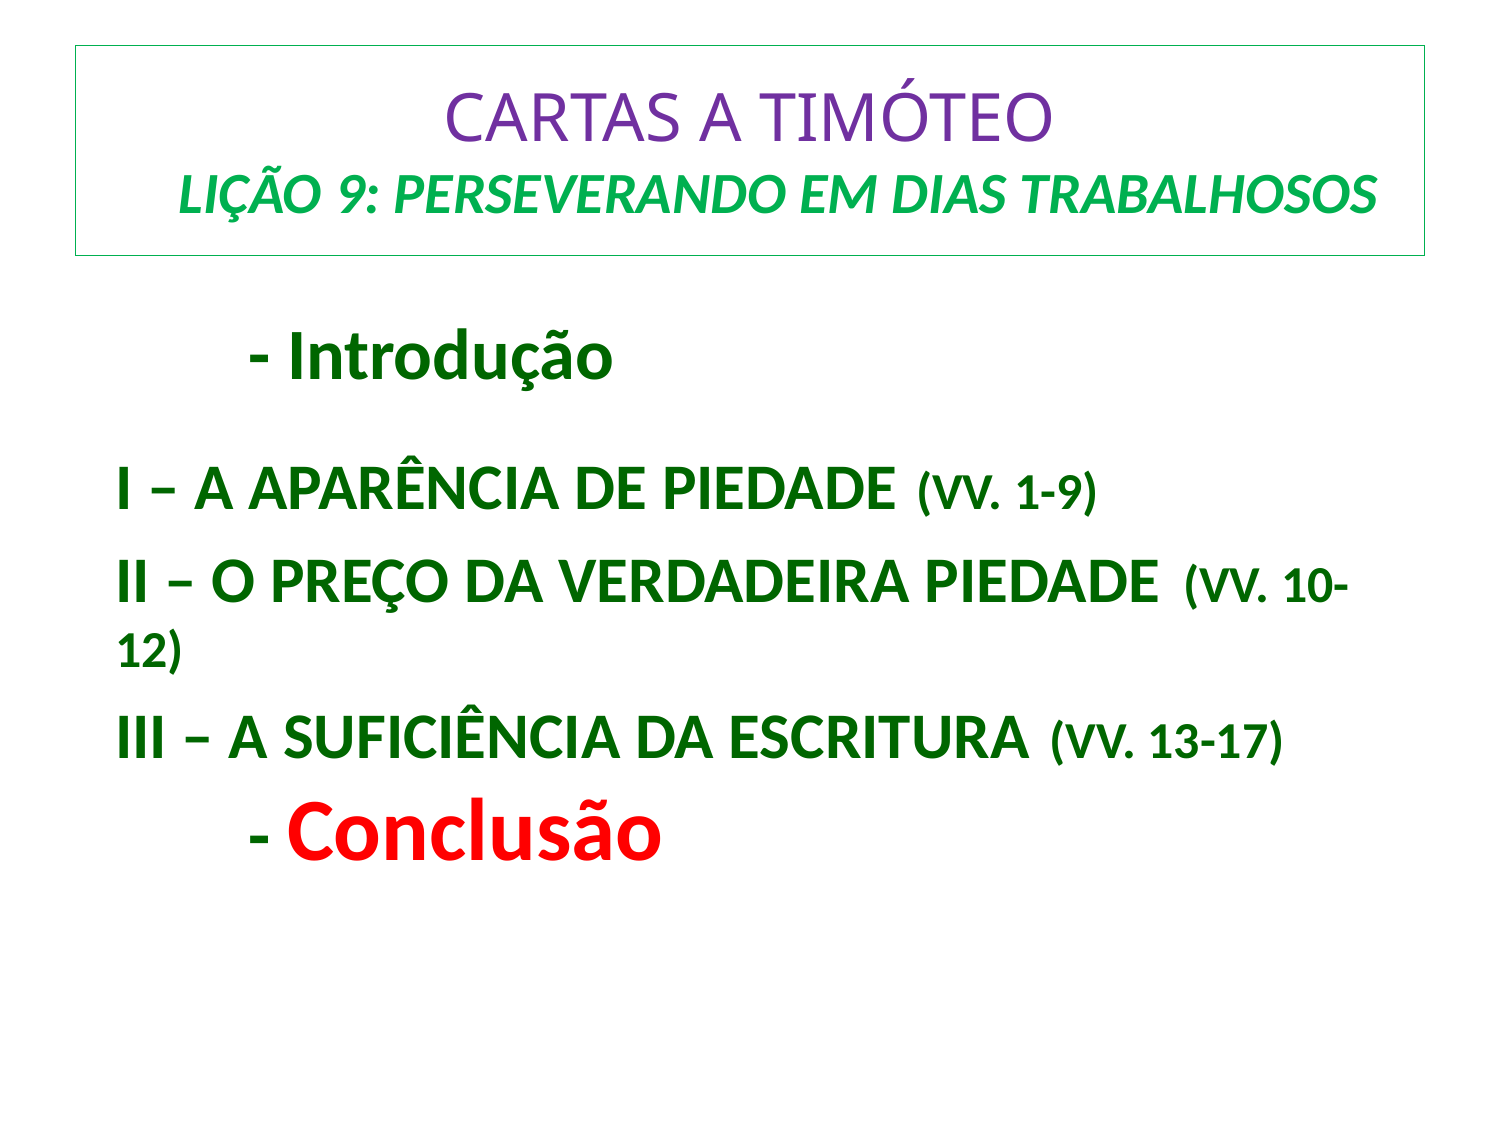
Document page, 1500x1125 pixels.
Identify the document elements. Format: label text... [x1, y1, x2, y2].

list - Introdução I – A APARÊNCIA DE PIEDADE (VV. 1-9) II – O PREÇO DA VERDADEIRA PIEDADE (VV. 10-12) III – A SUFICIÊNCIA DA ESCRITURA (VV. 13-17) - Conclusão [100, 255, 1424, 975]
title CARTAS A TIMÓTEO LIÇÃO 9: PERSEVERANDO EM DIAS TRABALHOSOS [75, 45, 1425, 256]
